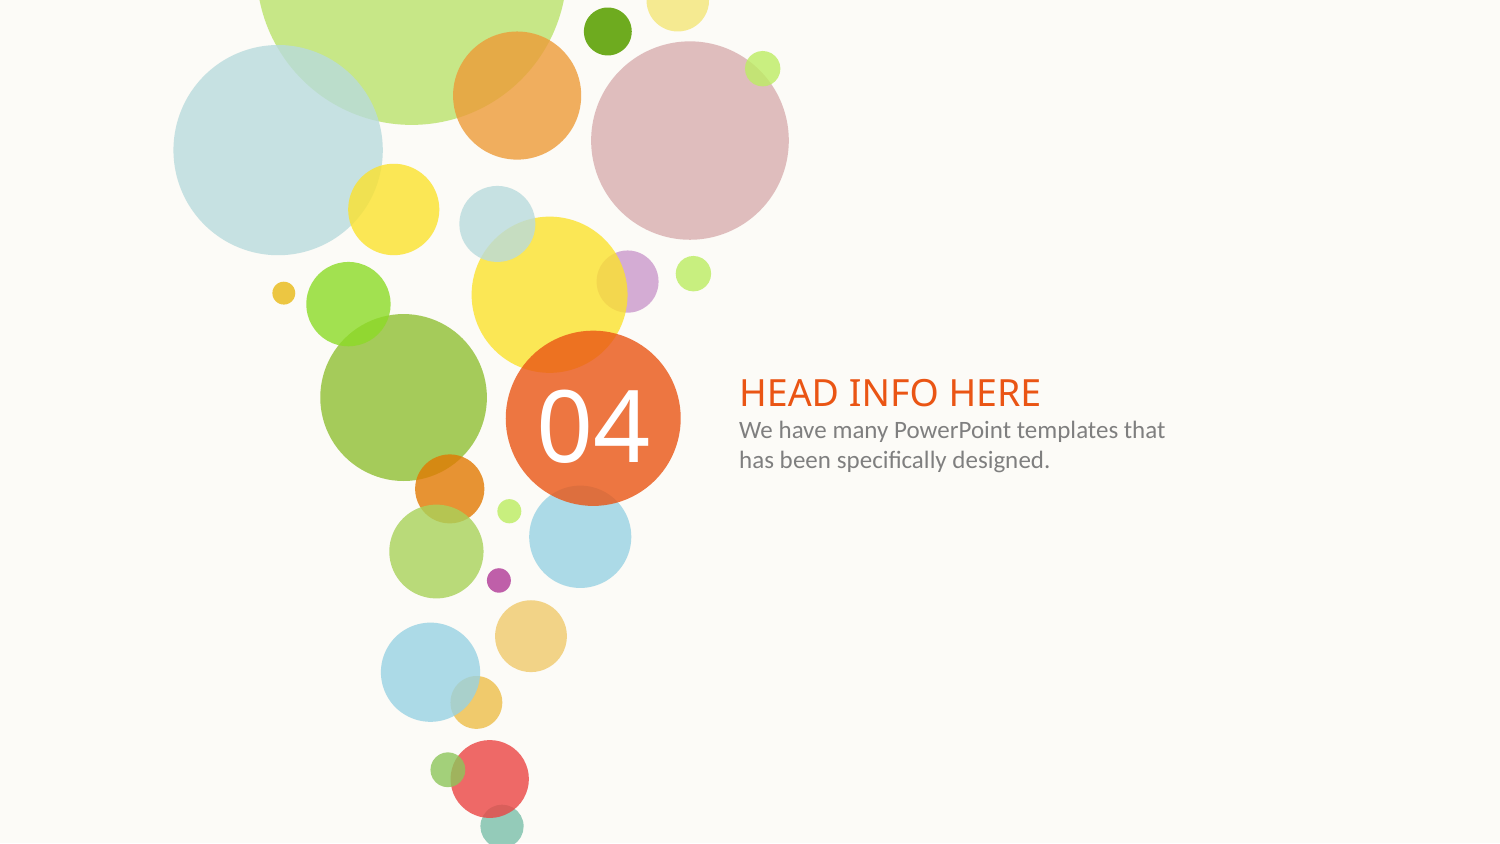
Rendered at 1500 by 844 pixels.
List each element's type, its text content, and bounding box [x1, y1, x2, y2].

text_box [505, 330, 681, 483]
text_box [591, 41, 789, 240]
text_box [380, 622, 481, 722]
text_box [616, 250, 659, 313]
text_box [646, 0, 710, 32]
text_box [480, 809, 524, 844]
text_box [744, 50, 781, 87]
text_box [675, 255, 712, 292]
text_box [173, 45, 383, 256]
text_box [430, 752, 466, 788]
text_box [320, 314, 487, 482]
text_box [583, 7, 632, 56]
text_box [272, 281, 296, 305]
text_box [259, 0, 564, 125]
text_box [497, 499, 522, 524]
text_box [415, 454, 485, 517]
text_box [459, 185, 536, 262]
text_box [454, 676, 503, 729]
text_box [495, 600, 567, 673]
text_box [535, 484, 652, 506]
text_box [306, 261, 391, 347]
text_box [471, 216, 628, 368]
text_box [348, 163, 440, 256]
text_box [451, 740, 529, 818]
text_box [529, 495, 632, 588]
text_box [389, 504, 484, 599]
text_box [453, 31, 582, 160]
text_box [486, 568, 511, 593]
text_box HEAD INFO HERE We have many PowerPoint templates that has been specifically designed. [739, 368, 1195, 474]
text_box 04 [533, 363, 653, 484]
